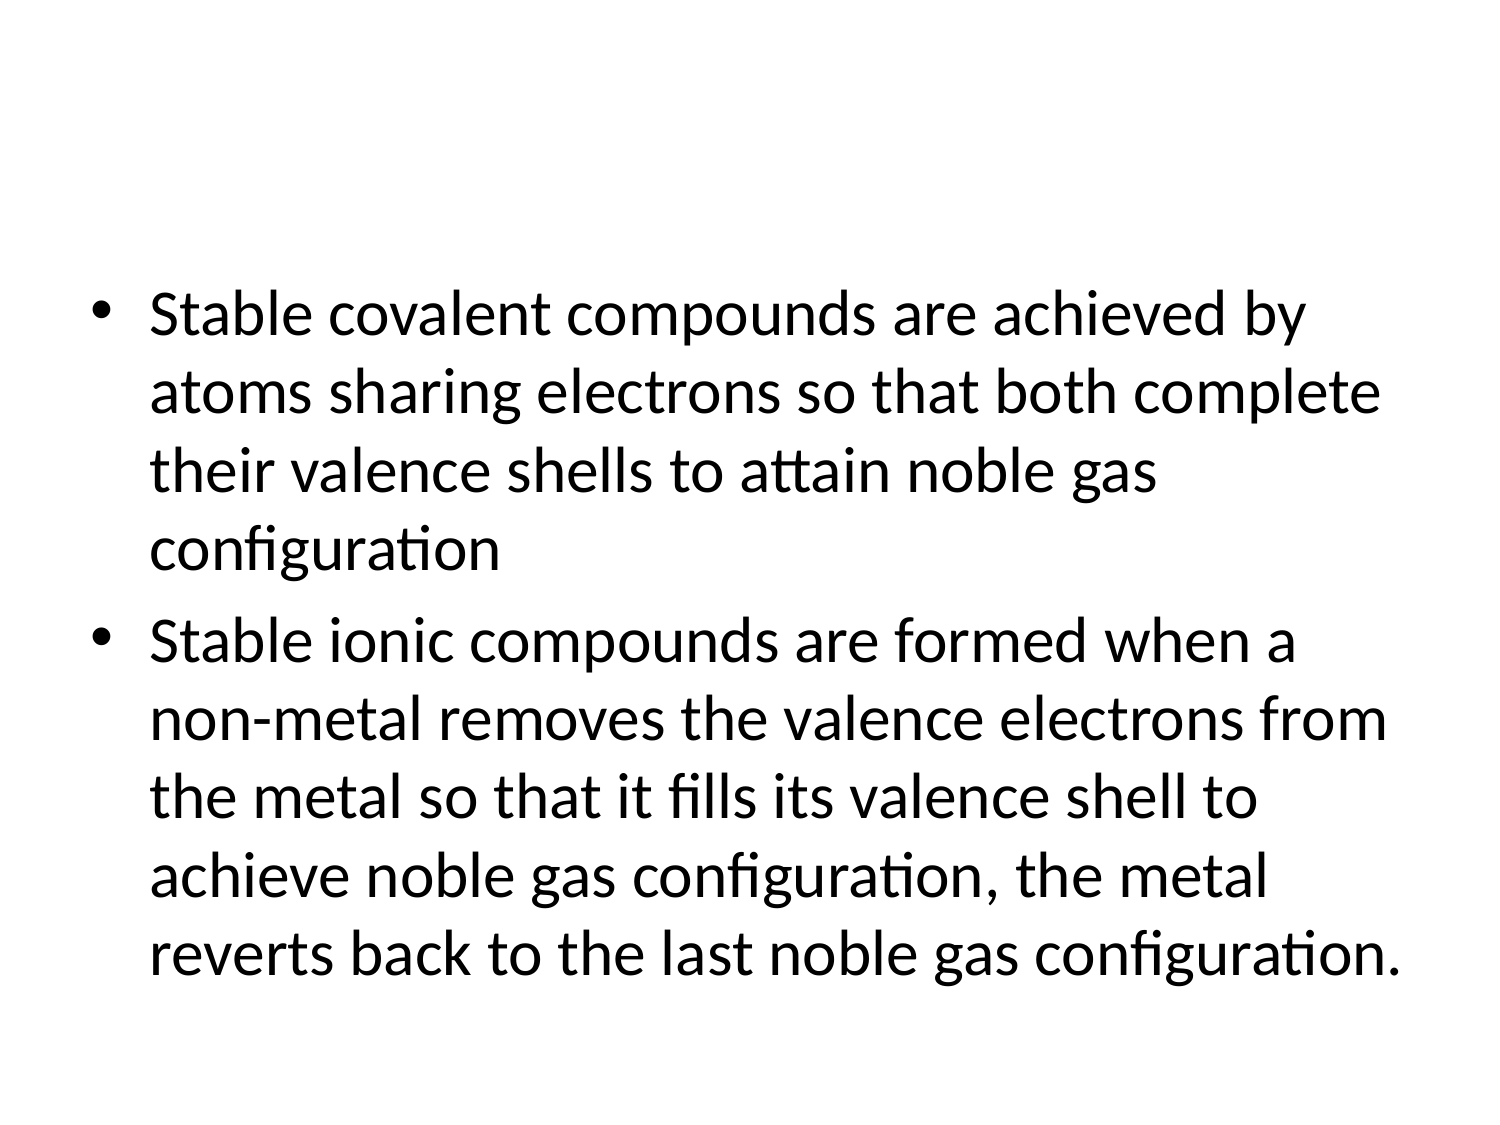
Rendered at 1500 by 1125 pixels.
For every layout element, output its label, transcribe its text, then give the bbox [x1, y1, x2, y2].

list Stable covalent compounds are achieved by atoms sharing electrons so that both complete their valence shells to attain noble gas configuration Stable ionic compounds are formed when a non-metal removes the valence electrons from the metal so that it fills its valence shell to achieve noble gas configuration, the metal reverts back to the last noble gas configuration. [75, 262, 1425, 1005]
